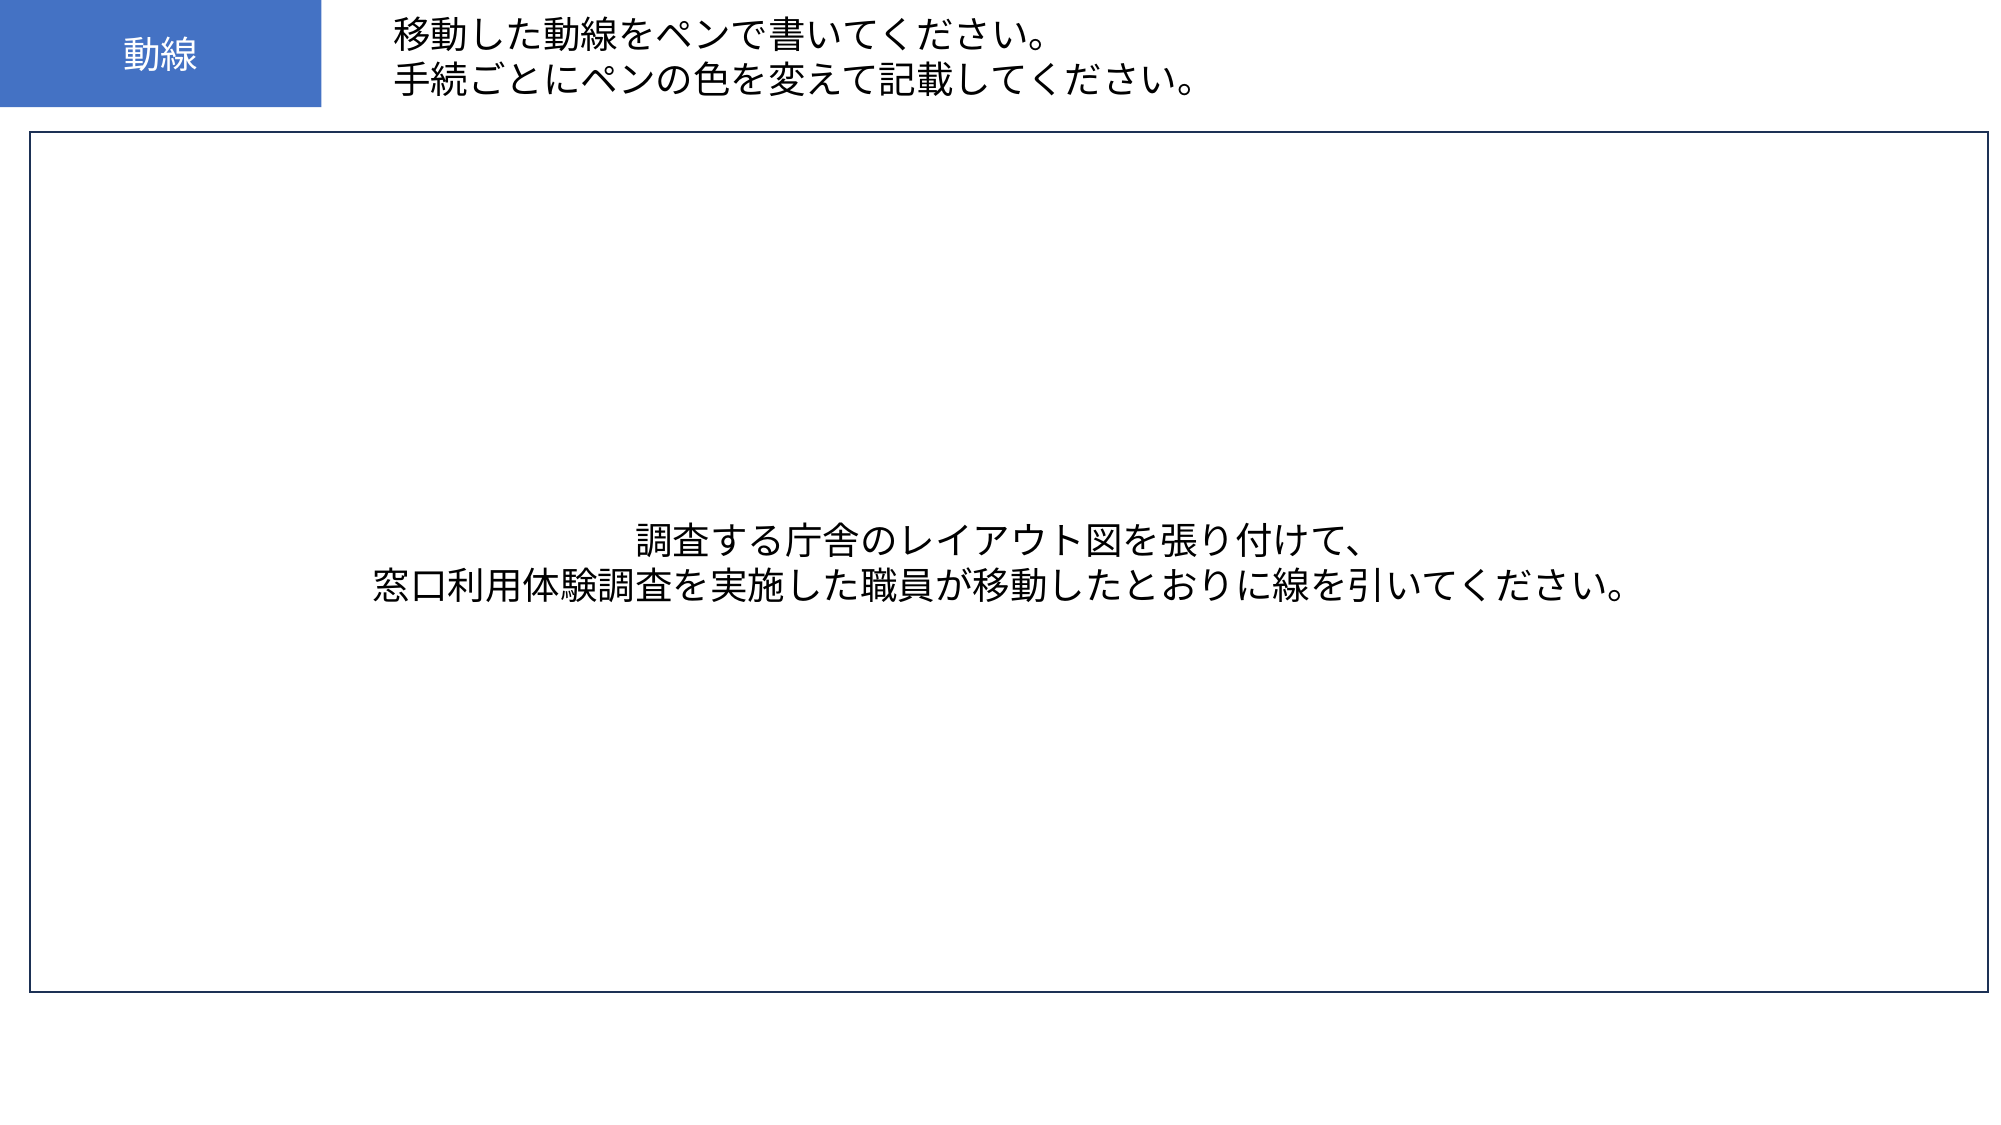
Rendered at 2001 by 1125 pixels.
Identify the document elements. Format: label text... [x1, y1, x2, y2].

text_box 移動した動線をペンで書いてください。 手続ごとにペンの色を変えて記載してください。 [378, 3, 1896, 108]
text_box 動線 [0, 0, 322, 108]
text_box 調査する庁舎のレイアウト図を張り付けて、 窓口利用体験調査を実施した職員が移動したとおりに線を引いてください。 [29, 131, 1989, 993]
